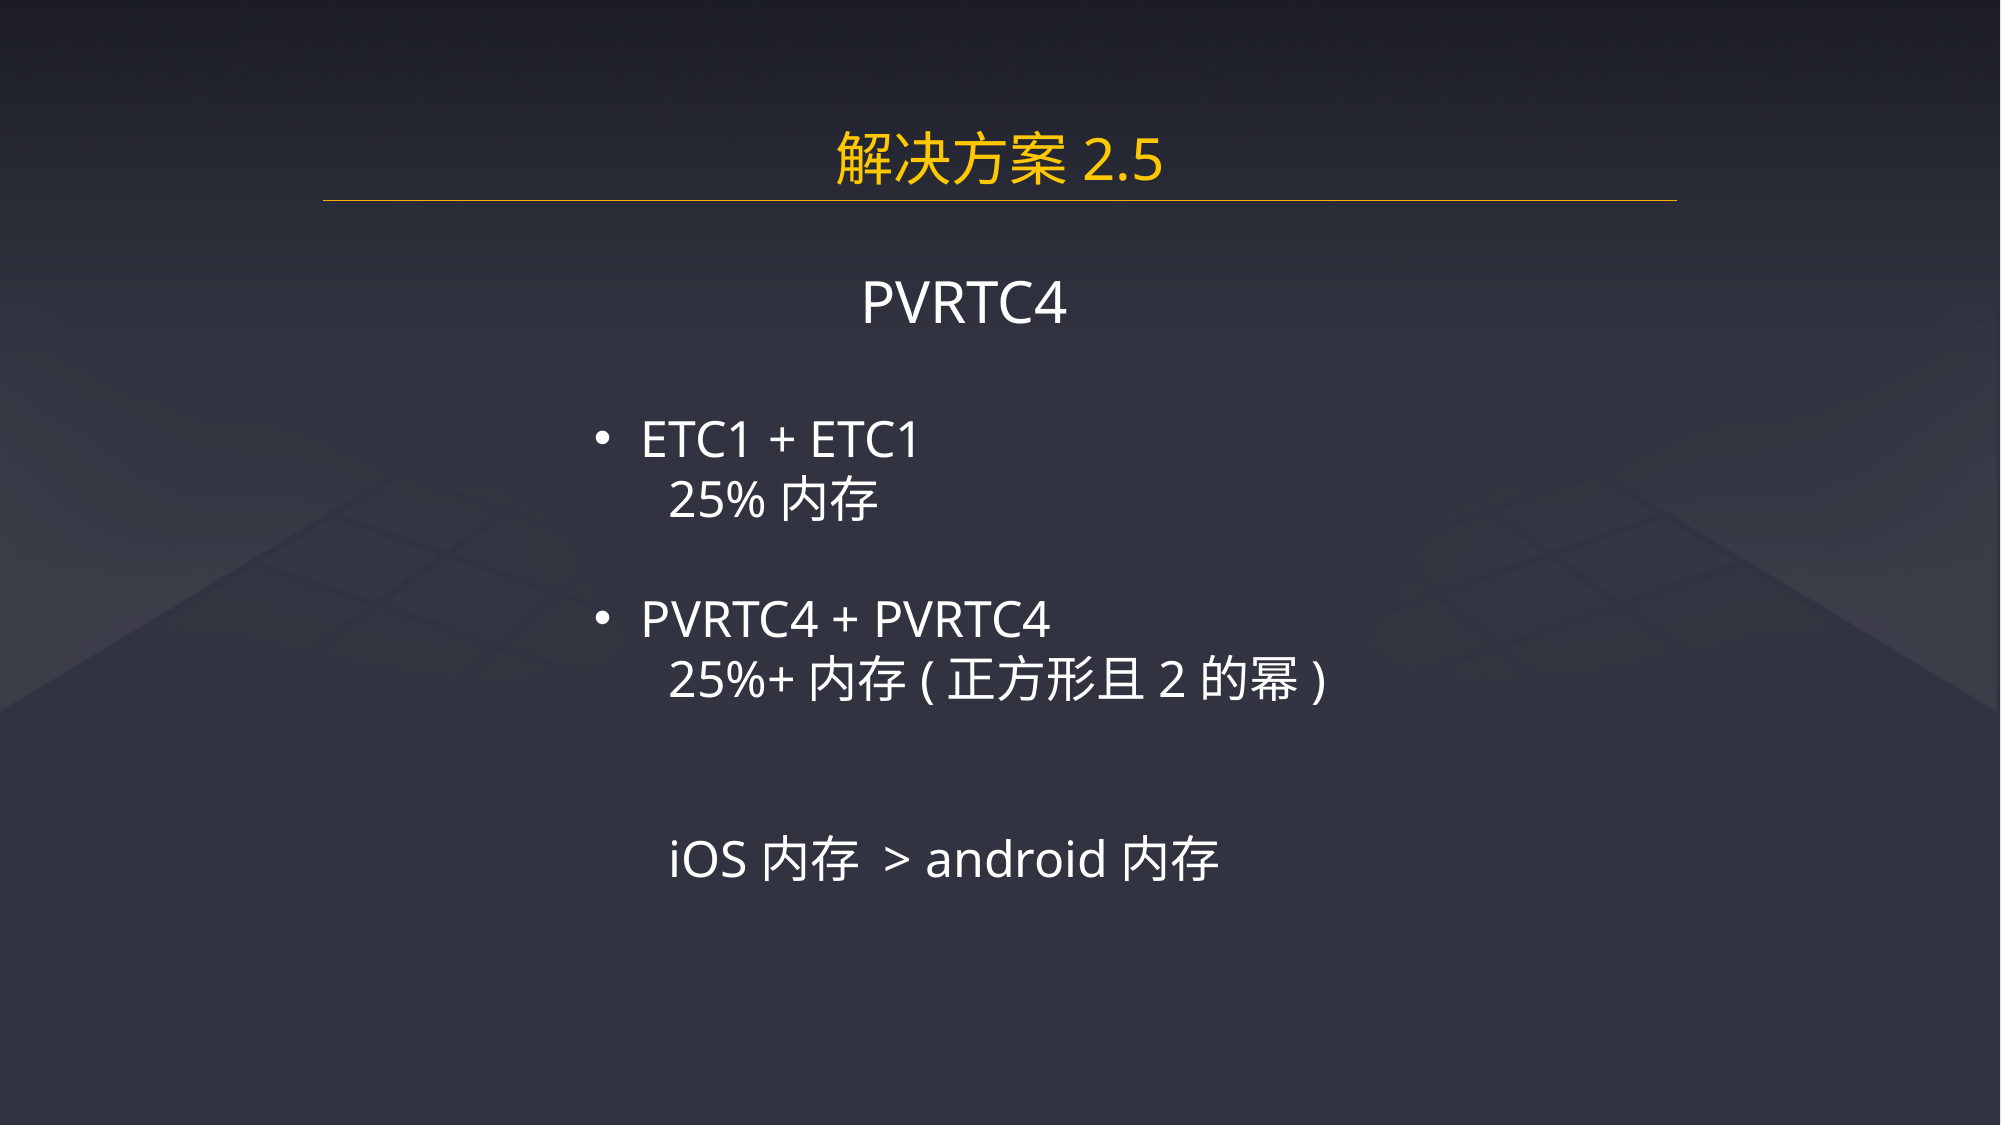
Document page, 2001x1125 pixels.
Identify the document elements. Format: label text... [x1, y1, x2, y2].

text_box PVRTC4 [852, 257, 1209, 343]
picture [0, 0, 2001, 1125]
text_box 解决方案2.5 [363, 114, 1637, 200]
text_box ETC1 + ETC1 25%内存 PVRTC4 + PVRTC4 25%+内存(正方形且2的幂) iOS内存 > android内存 [586, 399, 1595, 895]
